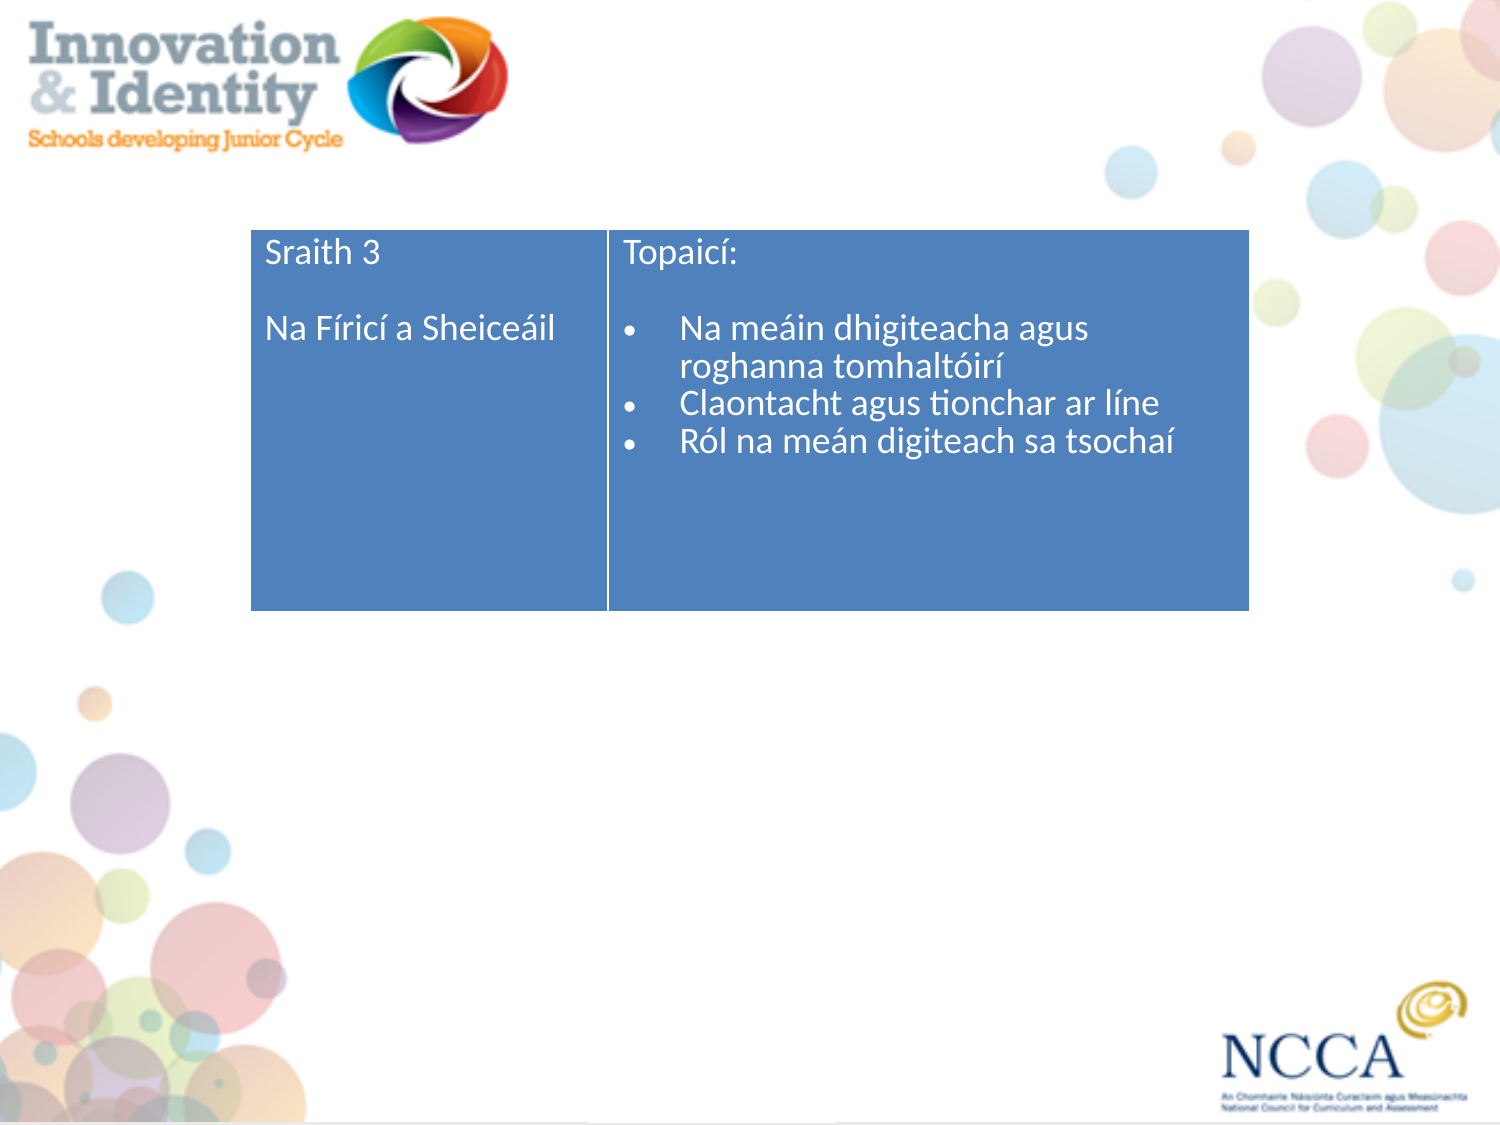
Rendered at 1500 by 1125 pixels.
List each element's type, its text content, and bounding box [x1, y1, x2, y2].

table_header Sraith 3 Na Fíricí a Sheiceáil [251, 230, 607, 611]
table_header Topaicí: Na meáin dhigiteacha agus roghanna tomhaltóirí Claontacht agus tionchar ar líne Ról na meán digiteach sa tsochaí [609, 230, 1249, 611]
picture [0, 0, 1500, 1125]
